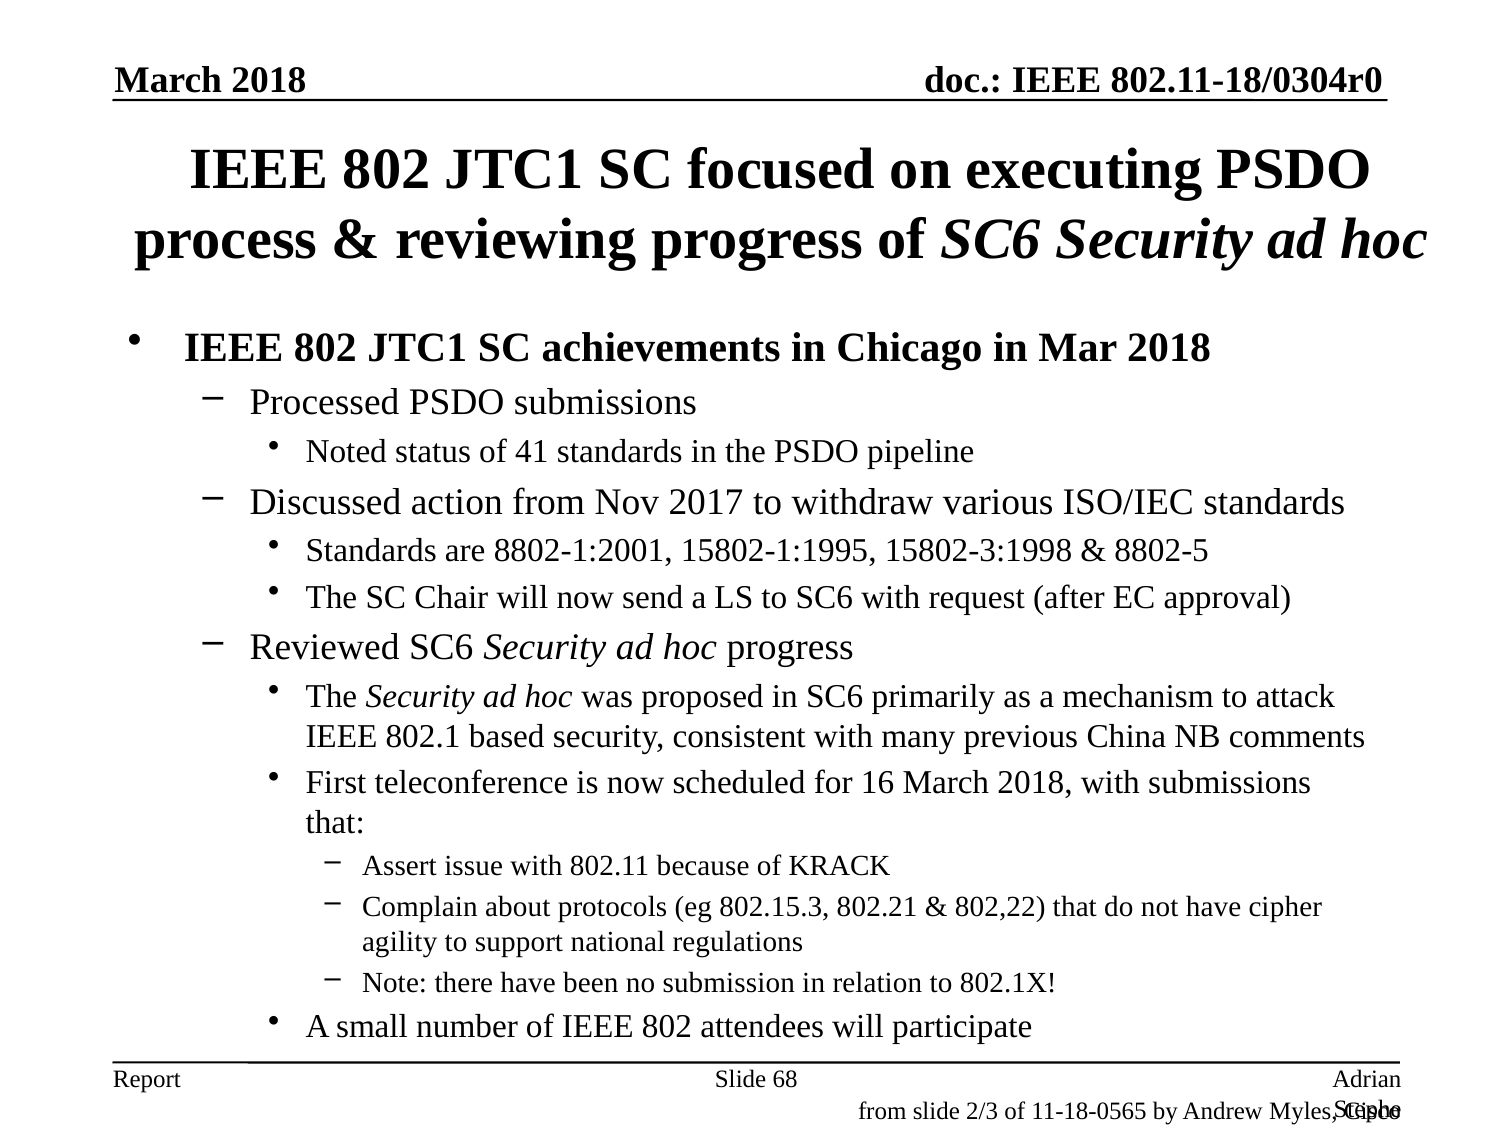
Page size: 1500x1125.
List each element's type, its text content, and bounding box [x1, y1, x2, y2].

slide_number Slide 68 [711, 1061, 801, 1093]
list IEEE 802 JTC1 SC achievements in Chicago in Mar 2018 Processed PSDO submissions Noted status of 41 standards in the PSDO pipeline Discussed action from Nov 2017 to withdraw various ISO/IEC standards Standards are 8802-1:2001, 15802-1:1995, 15802-3:1998 & 8802-5 The SC Chair will now send a LS to SC6 with request (after EC approval) Reviewed SC6 Security ad hoc progress The Security ad hoc was proposed in SC6 primarily as a mechanism to attack IEEE 802.1 based security, consistent with many previous China NB comments First teleconference is now scheduled for 16 March 2018, with submissions that: Assert issue with 802.11 because of KRACK Complain about protocols (eg 802.15.3, 802.21 & 802,22) that do not have cipher agility to support national regulations Note: there have been no submission in relation to 802.1X! A small number of IEEE 802 attendees will participate [112, 312, 1388, 988]
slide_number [114, 54, 374, 101]
text_box from slide 2/3 of 11-18-0565 by Andrew Myles, Cisco [343, 1087, 1417, 1125]
footer Adrian Stephens, Intel Corporation [1324, 1061, 1402, 1093]
title IEEE 802 JTC1 SC focused on executing PSDO process & reviewing progress of SC6 Security ad hoc [112, 112, 1450, 288]
